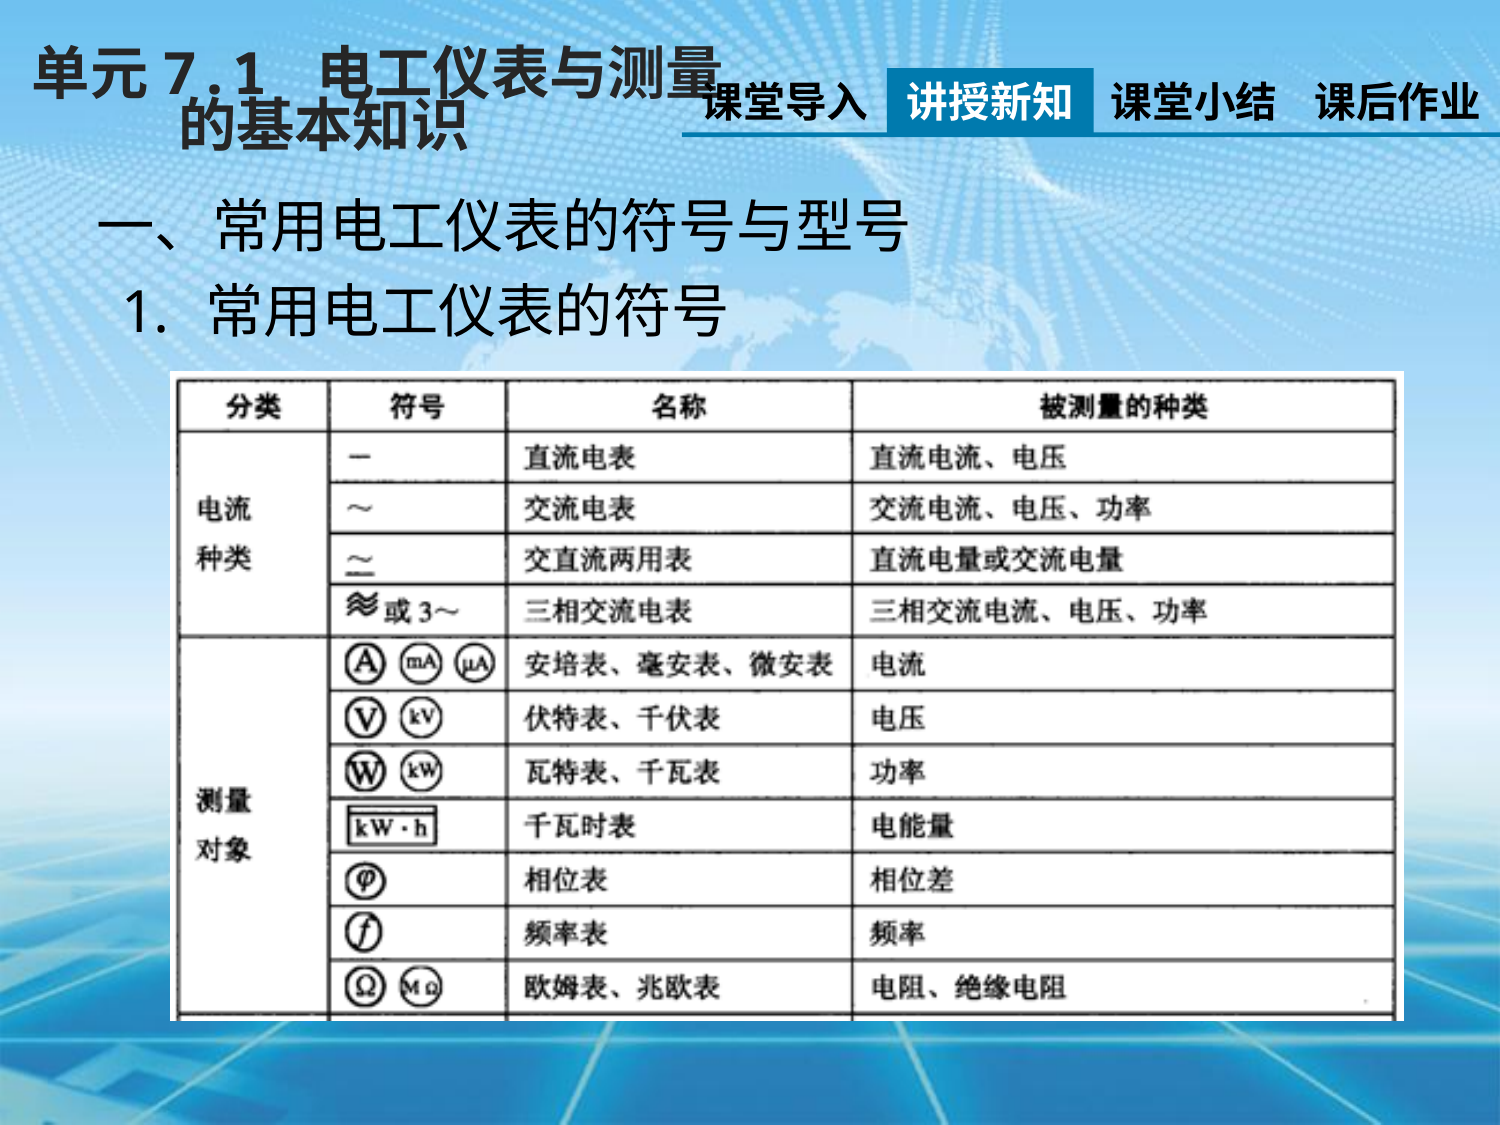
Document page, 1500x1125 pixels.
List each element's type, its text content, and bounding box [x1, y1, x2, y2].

text_box 一、常用电工仪表的符号与型号 [81, 181, 948, 267]
picture [0, 0, 1500, 1125]
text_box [16, 46, 1500, 168]
text_box 常用电工仪表的符号 [106, 267, 1500, 966]
